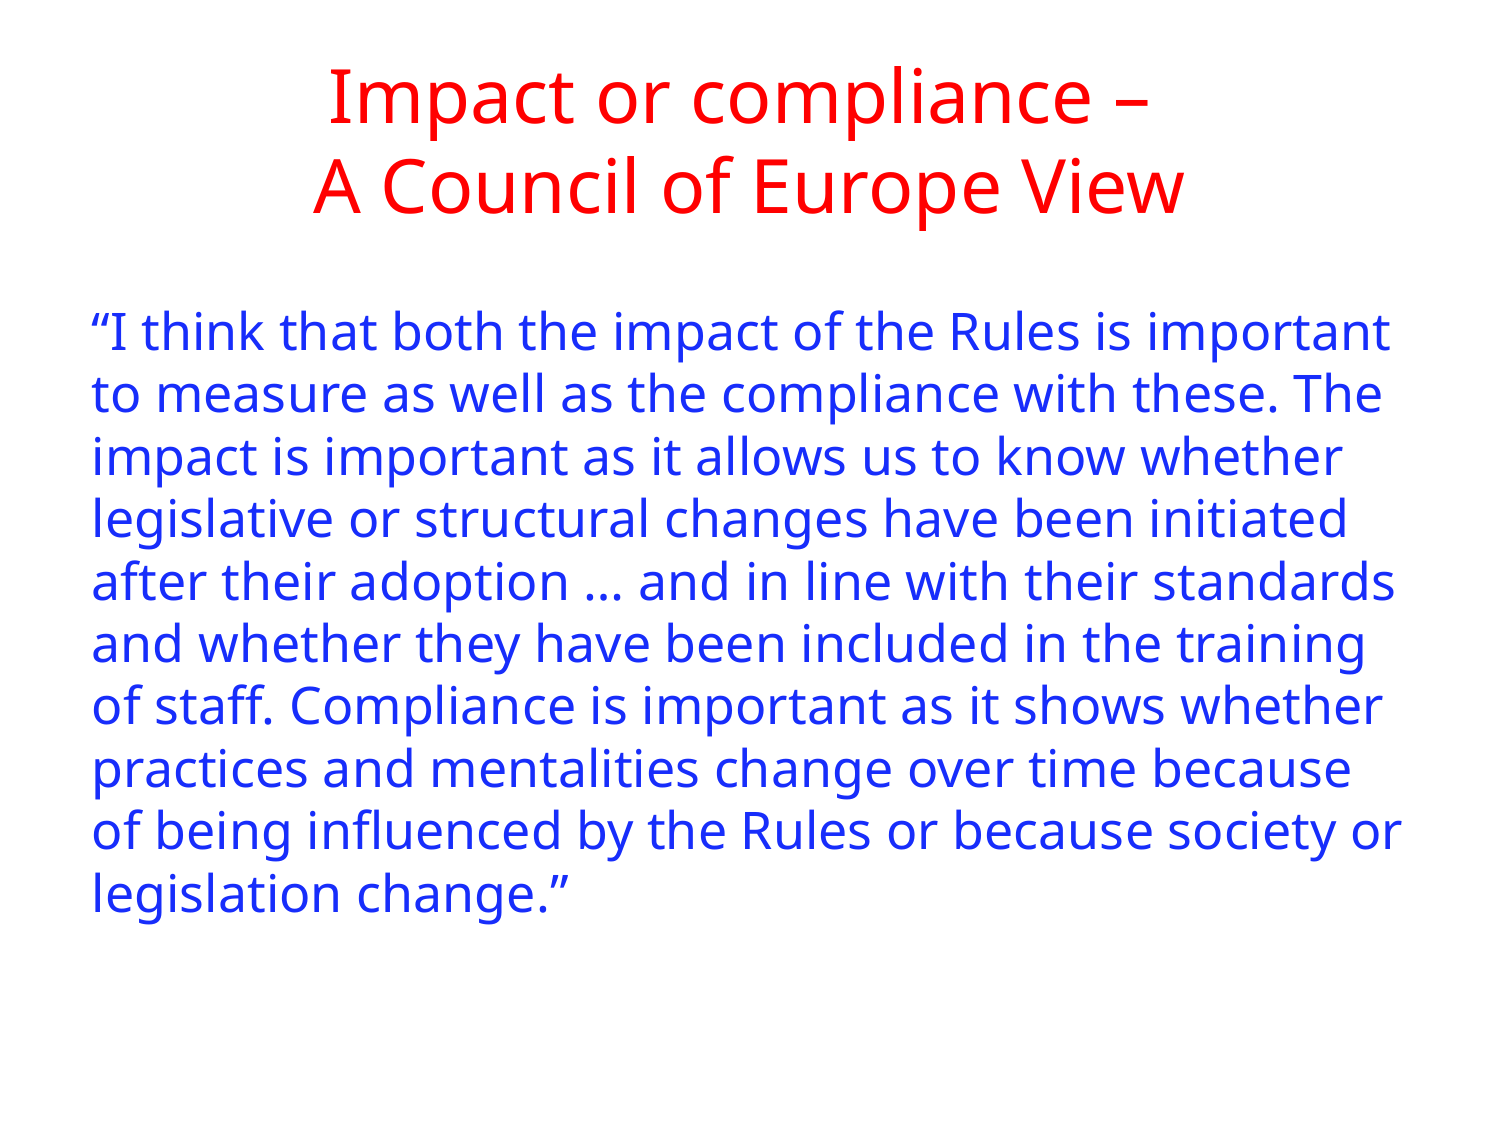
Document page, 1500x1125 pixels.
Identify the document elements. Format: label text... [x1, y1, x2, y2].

list “I think that both the impact of the Rules is important to measure as well as the compliance with these. The impact is important as it allows us to know whether legislative or structural changes have been initiated after their adoption … and in line with their standards and whether they have been included in the training of staff. Compliance is important as it shows whether practices and mentalities change over time because of being influenced by the Rules or because society or legislation change.” [76, 290, 1427, 976]
title Impact or compliance – A Council of Europe View [75, 45, 1425, 233]
